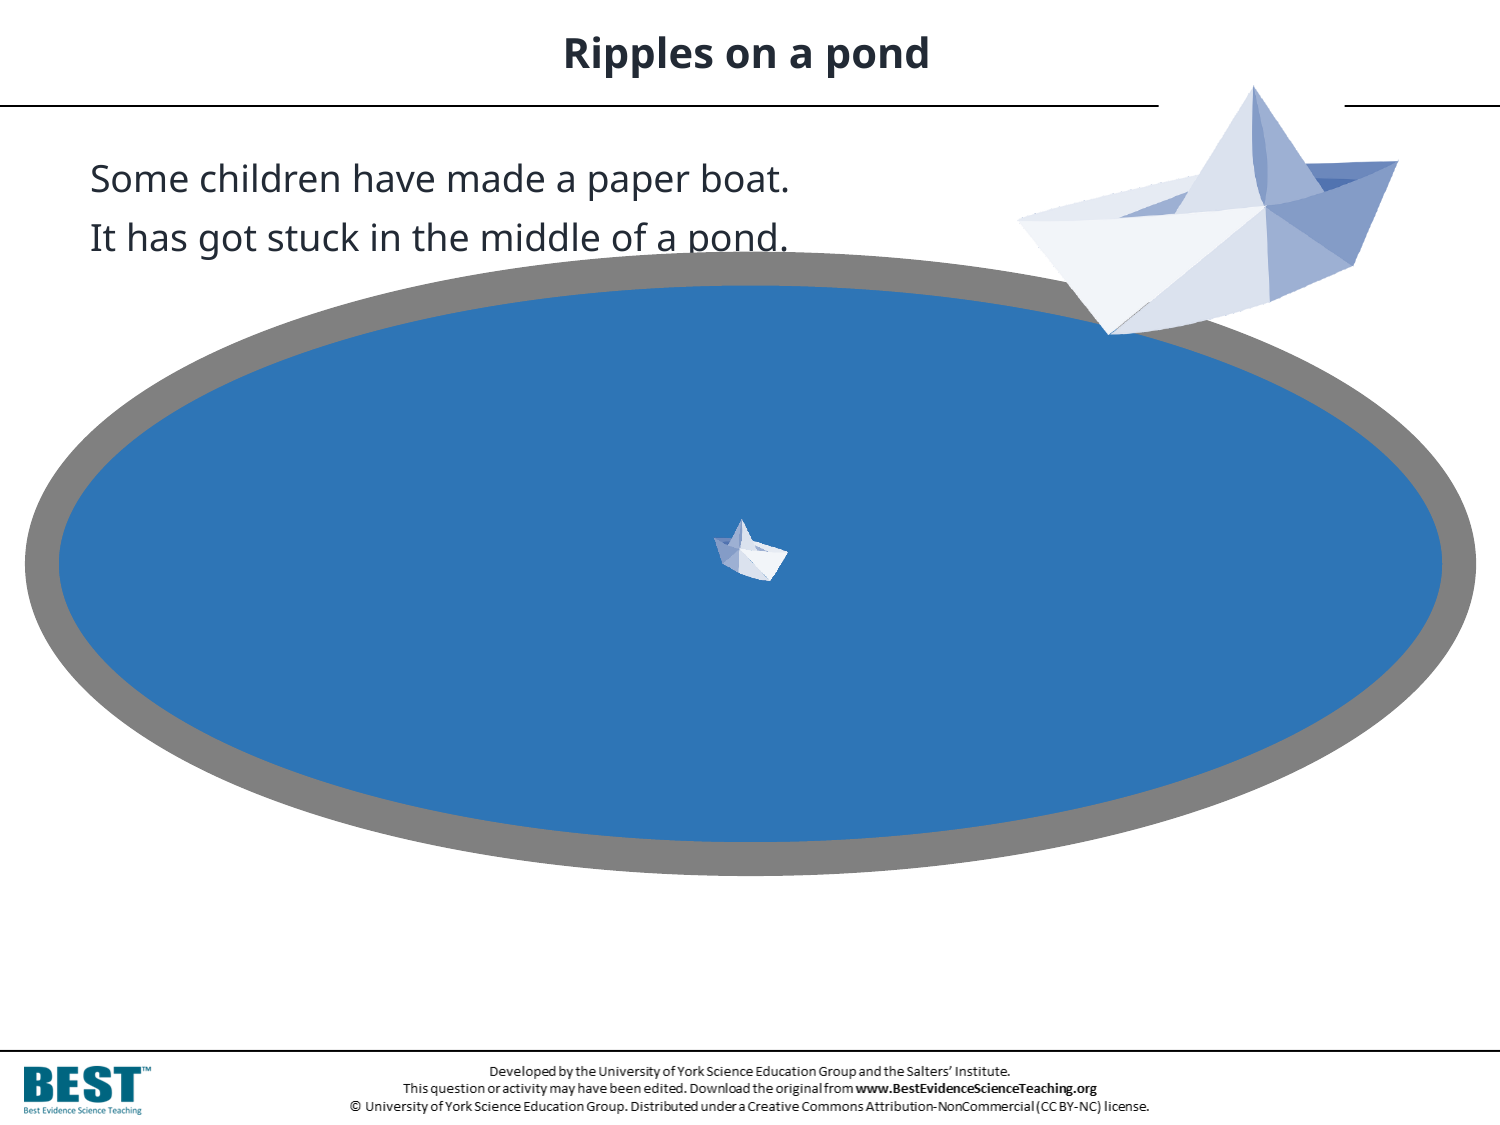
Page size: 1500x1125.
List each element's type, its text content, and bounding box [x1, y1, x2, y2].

text_box Ripples on a pond [23, 4, 1471, 99]
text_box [41, 268, 1460, 860]
picture [0, 85, 1500, 1125]
